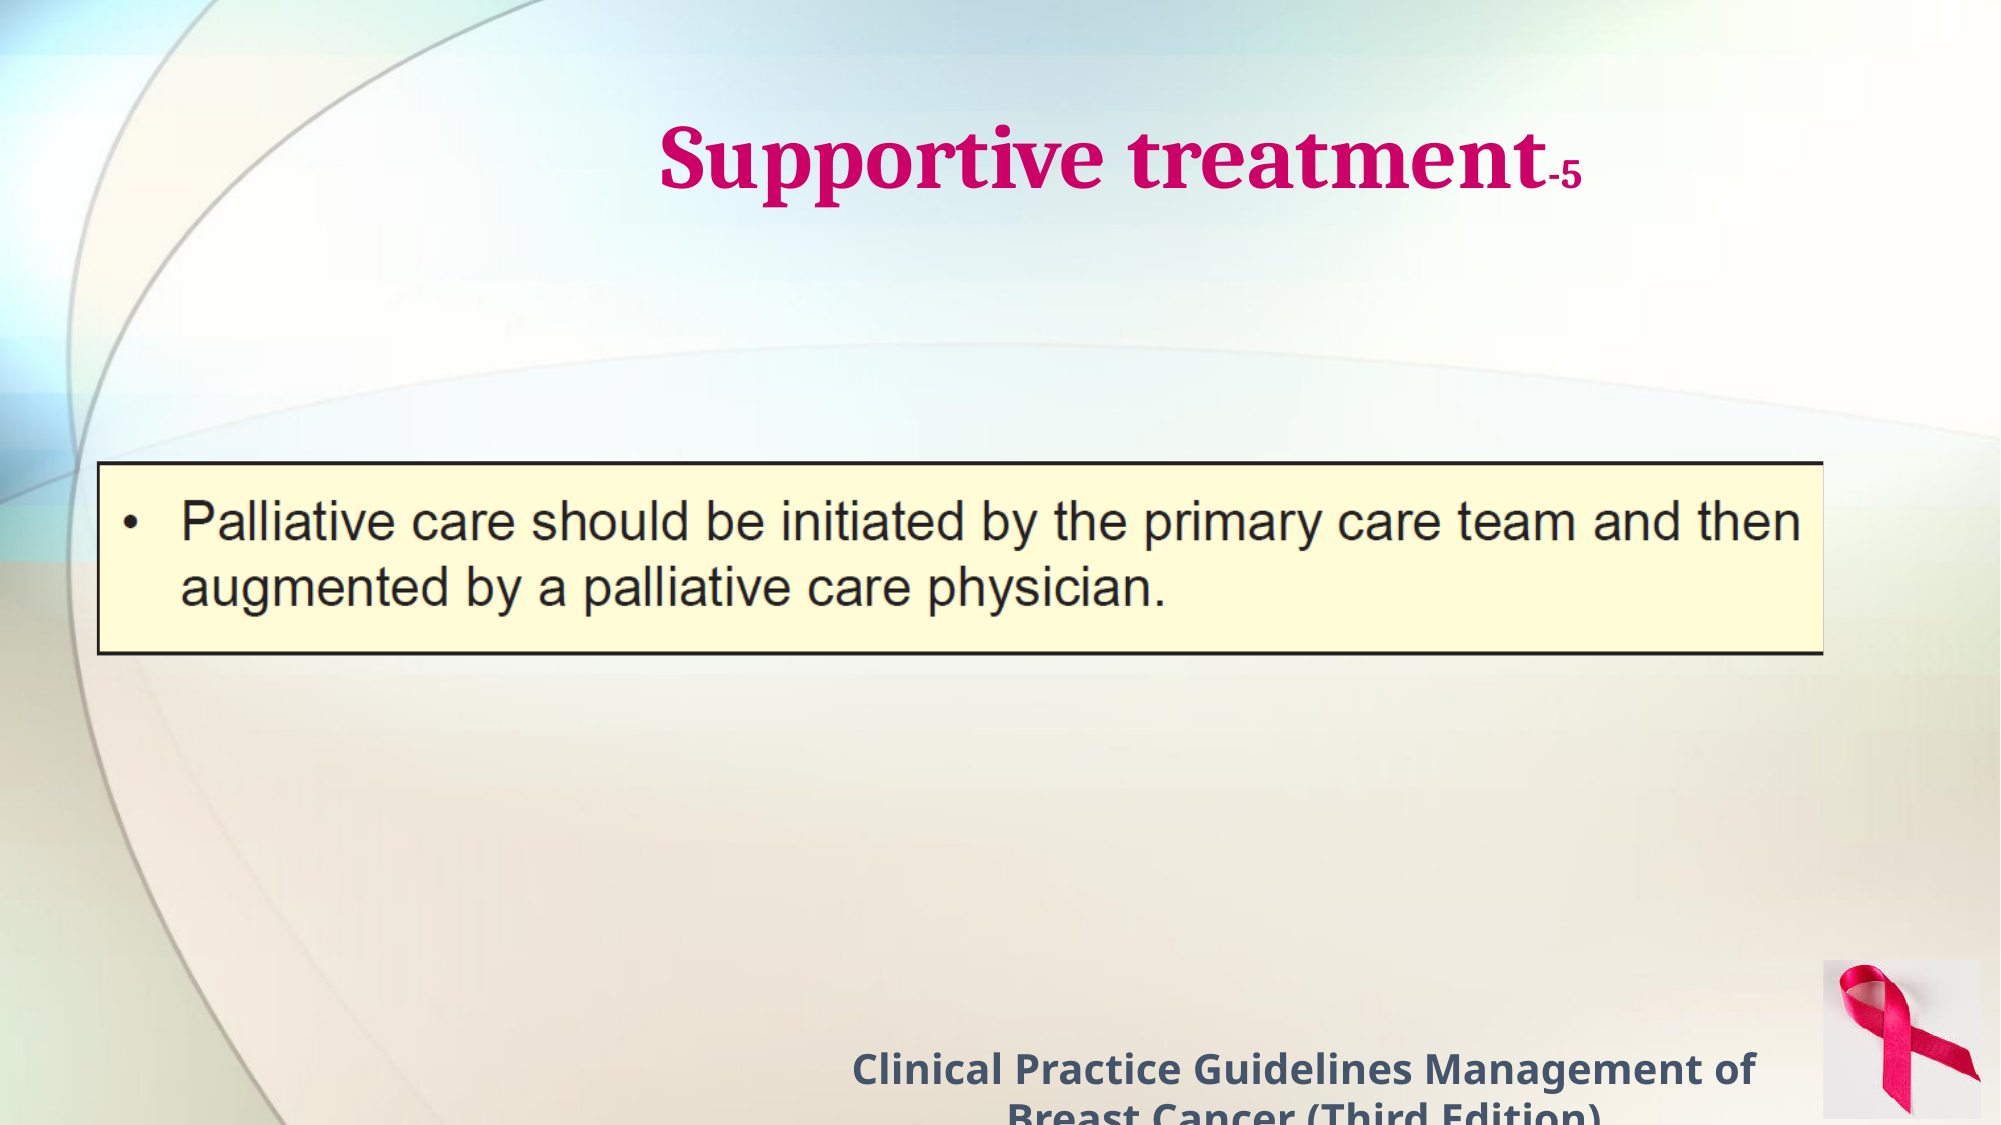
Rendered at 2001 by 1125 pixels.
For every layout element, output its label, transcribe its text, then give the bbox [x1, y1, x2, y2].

title Supportive treatment-5 [381, 43, 1863, 261]
text_box Clinical Practice Guidelines Management of Breast Cancer (Third Edition) [788, 1035, 1820, 1125]
slide_number 17 [1325, 1042, 1813, 1103]
picture [0, 0, 2001, 1125]
